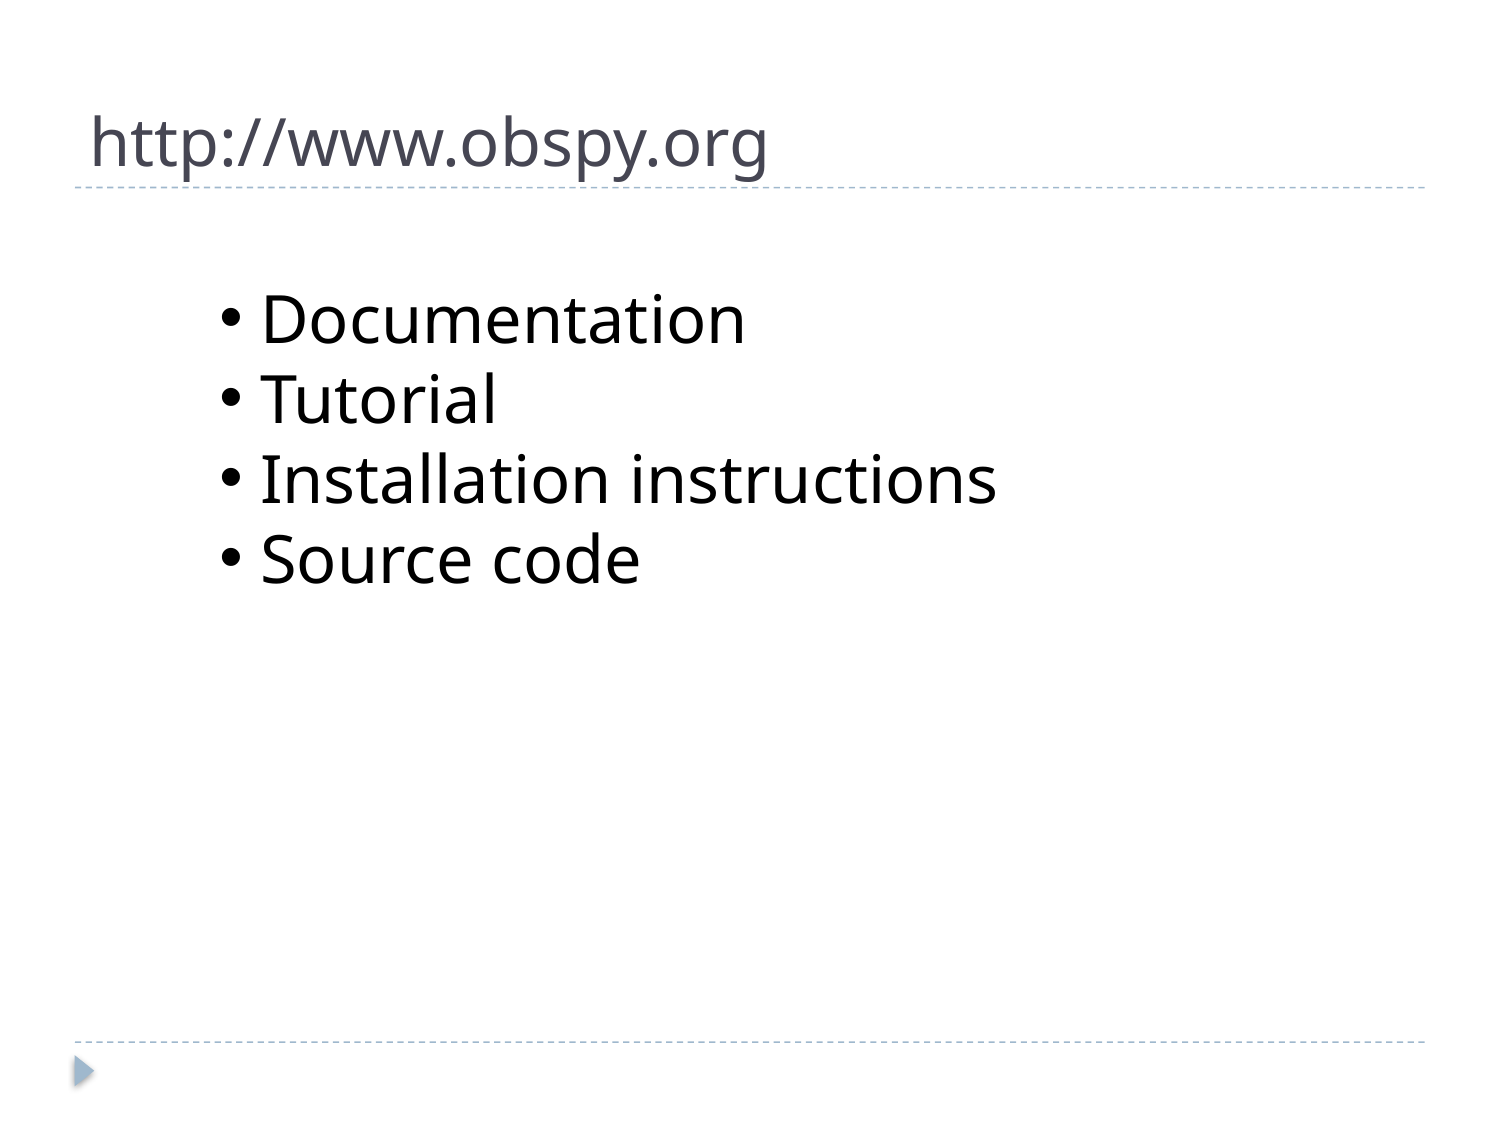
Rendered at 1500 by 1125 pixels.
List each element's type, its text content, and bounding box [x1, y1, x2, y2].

text_box Documentation Tutorial Installation instructions Source code [204, 269, 1325, 604]
title http://www.obspy.org [75, 24, 1425, 188]
